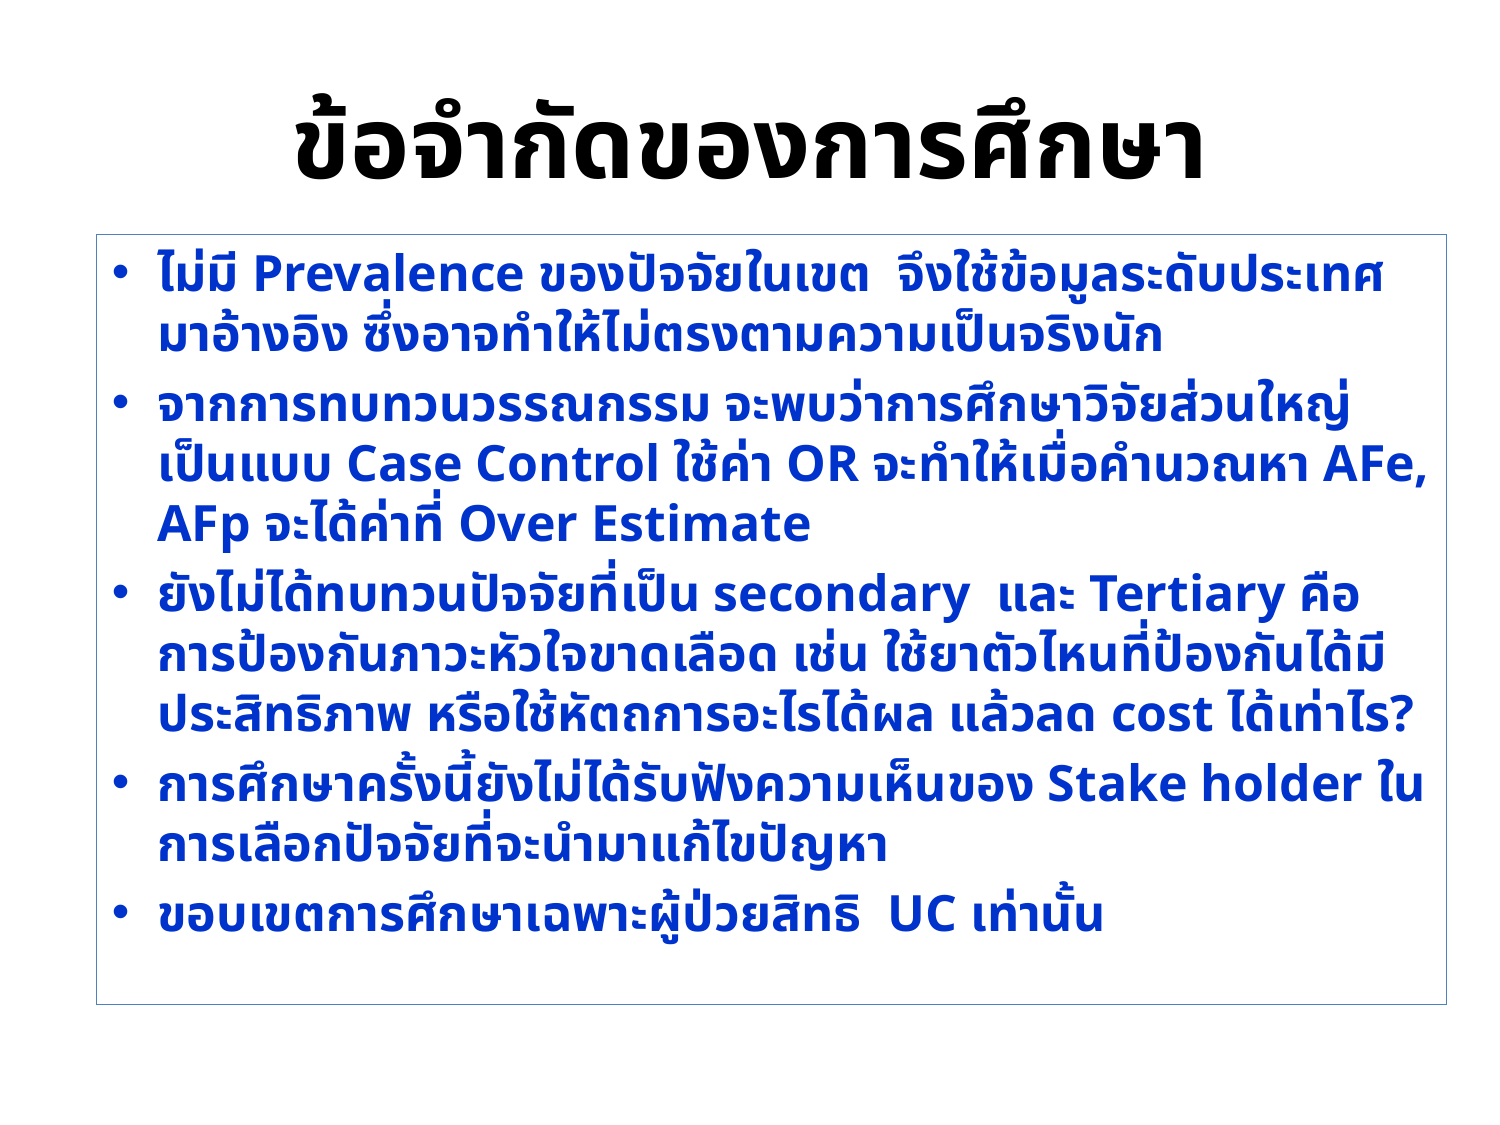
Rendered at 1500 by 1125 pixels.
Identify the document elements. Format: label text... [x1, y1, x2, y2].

list ไม่มี Prevalence ของปัจจัยในเขต จึงใช้ข้อมูลระดับประเทศมาอ้างอิง ซึ่งอาจทำให้ไม่ตรงตามความเป็นจริงนัก จากการทบทวนวรรณกรรม จะพบว่าการศึกษาวิจัยส่วนใหญ่เป็นแบบ Case Control ใช้ค่า OR จะทำให้เมื่อคำนวณหา AFe, AFp จะได้ค่าที่ Over Estimate ยังไม่ได้ทบทวนปัจจัยที่เป็น secondary และ Tertiary คือ การป้องกันภาวะหัวใจขาดเลือด เช่น ใช้ยาตัวไหนที่ป้องกันได้มีประสิทธิภาพ หรือใช้หัตถการอะไรได้ผล แล้วลด cost ได้เท่าไร? การศึกษาครั้งนี้ยังไม่ได้รับฟังความเห็นของ Stake holder ในการเลือกปัจจัยที่จะนำมาแก้ไขปัญหา ขอบเขตการศึกษาเฉพาะผู้ป่วยสิทธิ UC เท่านั้น [96, 234, 1447, 1005]
title ข้อจำกัดของการศึกษา [75, 45, 1425, 233]
